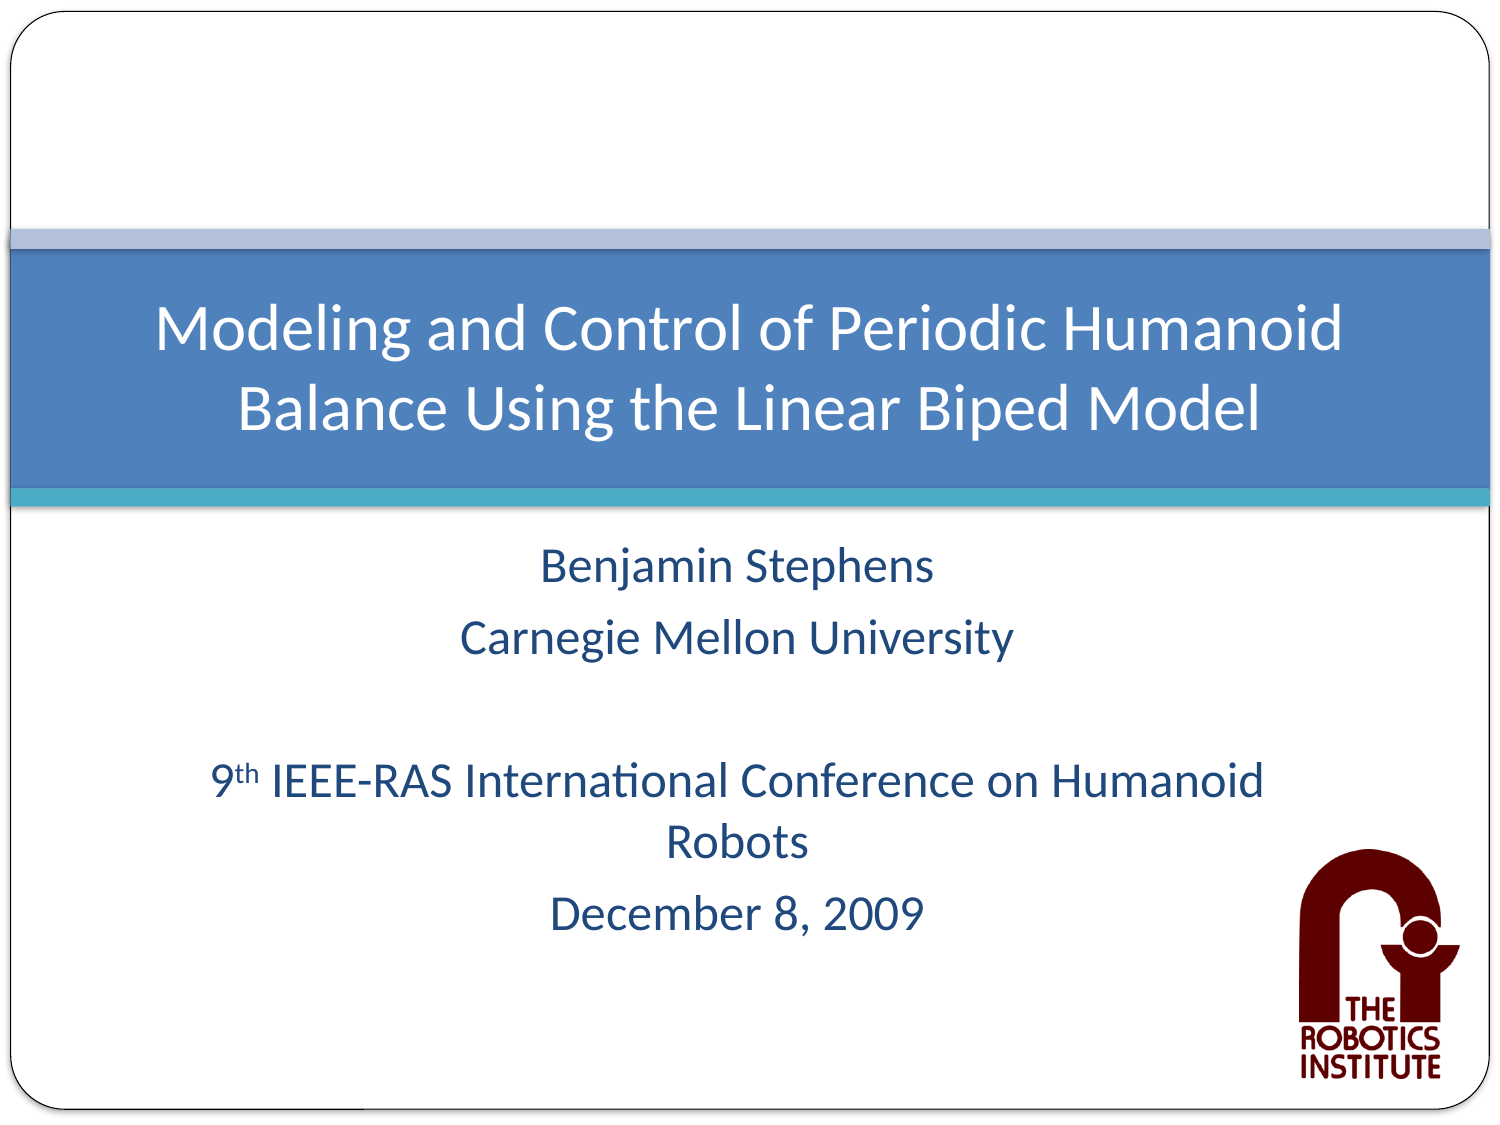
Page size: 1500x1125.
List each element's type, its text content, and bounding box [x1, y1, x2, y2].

picture [1299, 849, 1460, 1079]
subtitle Benjamin Stephens Carnegie Mellon University 9th IEEE-RAS International Conference on Humanoid Robots December 8, 2009 [162, 525, 1313, 950]
title Modeling and Control of Periodic Humanoid Balance Using the Linear Biped Model [75, 247, 1425, 489]
